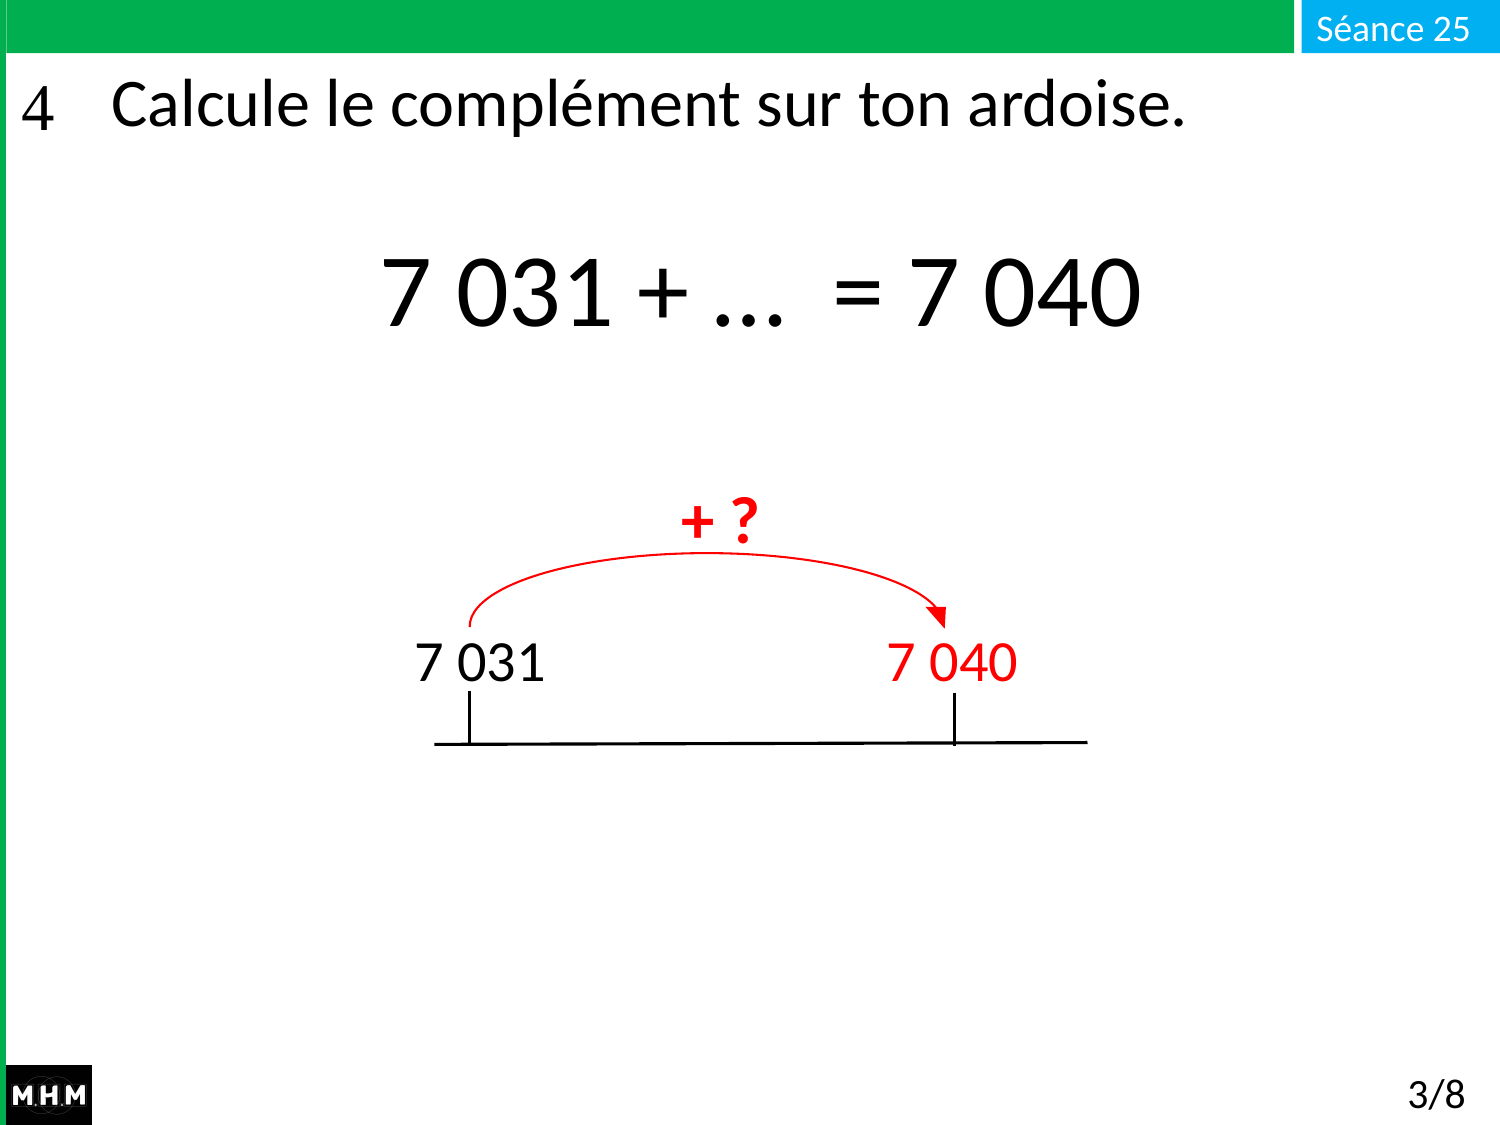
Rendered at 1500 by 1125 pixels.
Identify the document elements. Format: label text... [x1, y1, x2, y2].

text_box 7 031 + … = 7 040 [331, 215, 1191, 356]
picture [6, 1065, 92, 1125]
title Calcule le complément sur ton ardoise. [96, 60, 1391, 150]
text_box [400, 469, 1088, 746]
list 3/8 [1373, 1064, 1500, 1125]
